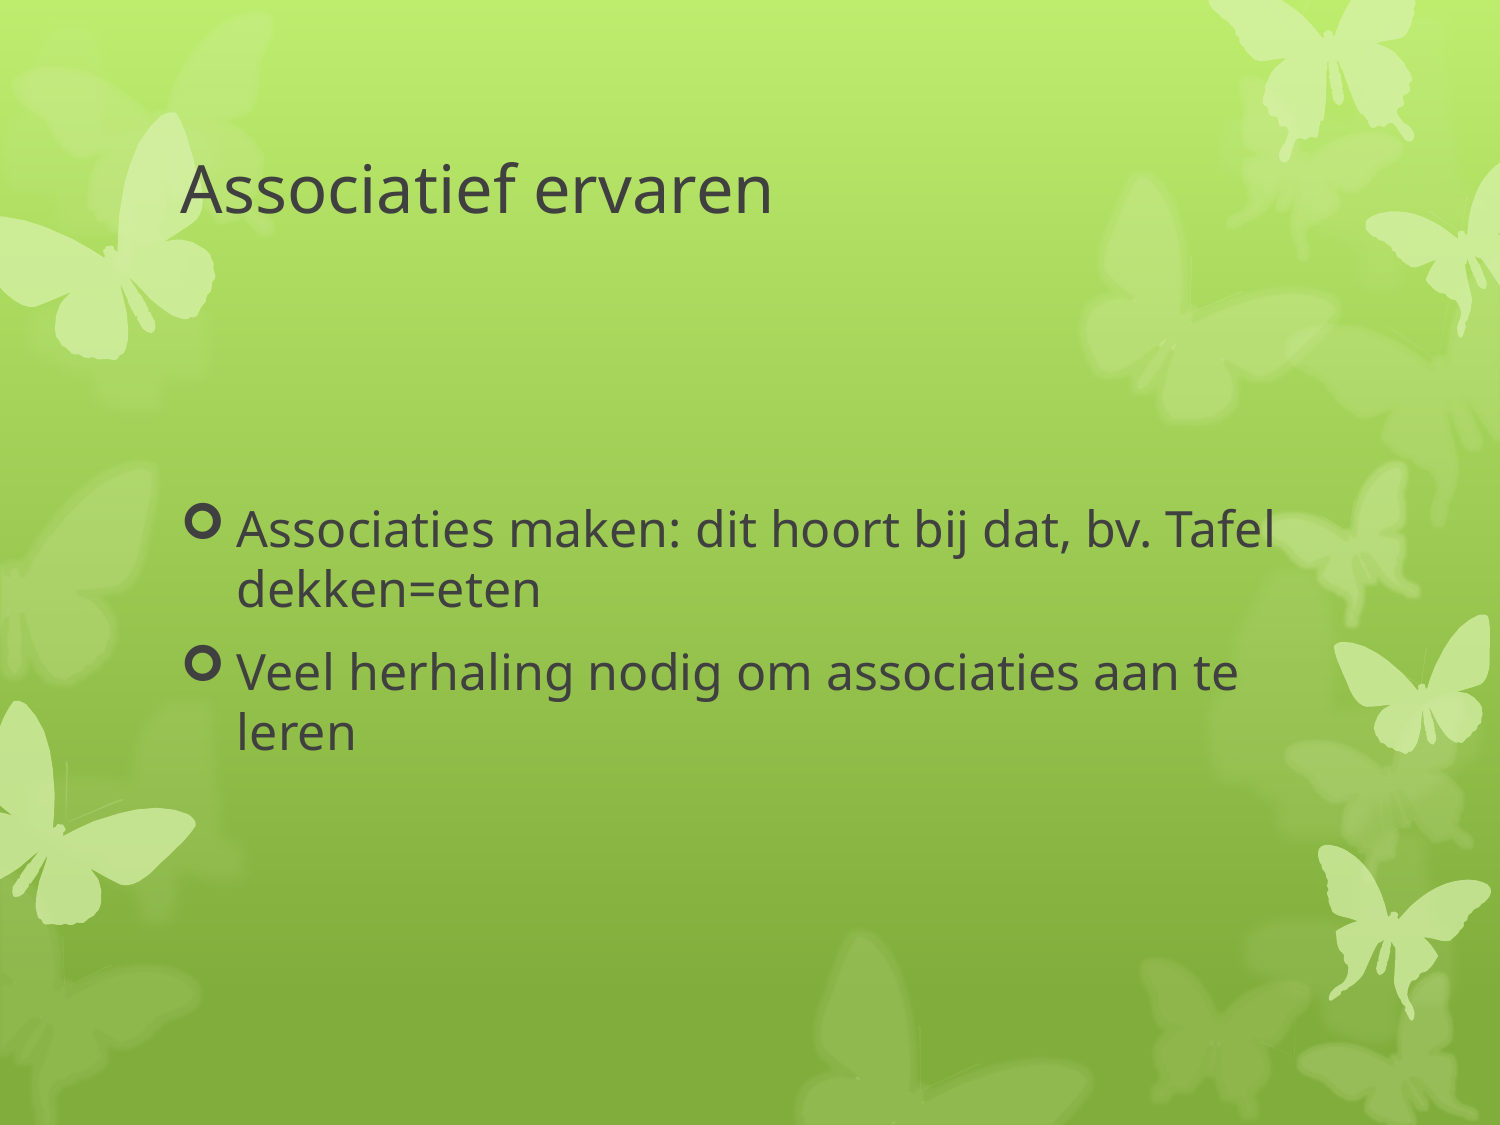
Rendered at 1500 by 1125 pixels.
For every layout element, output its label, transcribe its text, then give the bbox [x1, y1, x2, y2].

list Associaties maken: dit hoort bij dat, bv. Tafel dekken=eten Veel herhaling nodig om associaties aan te leren [165, 296, 1335, 962]
title Associatief ervaren [165, 110, 1335, 263]
